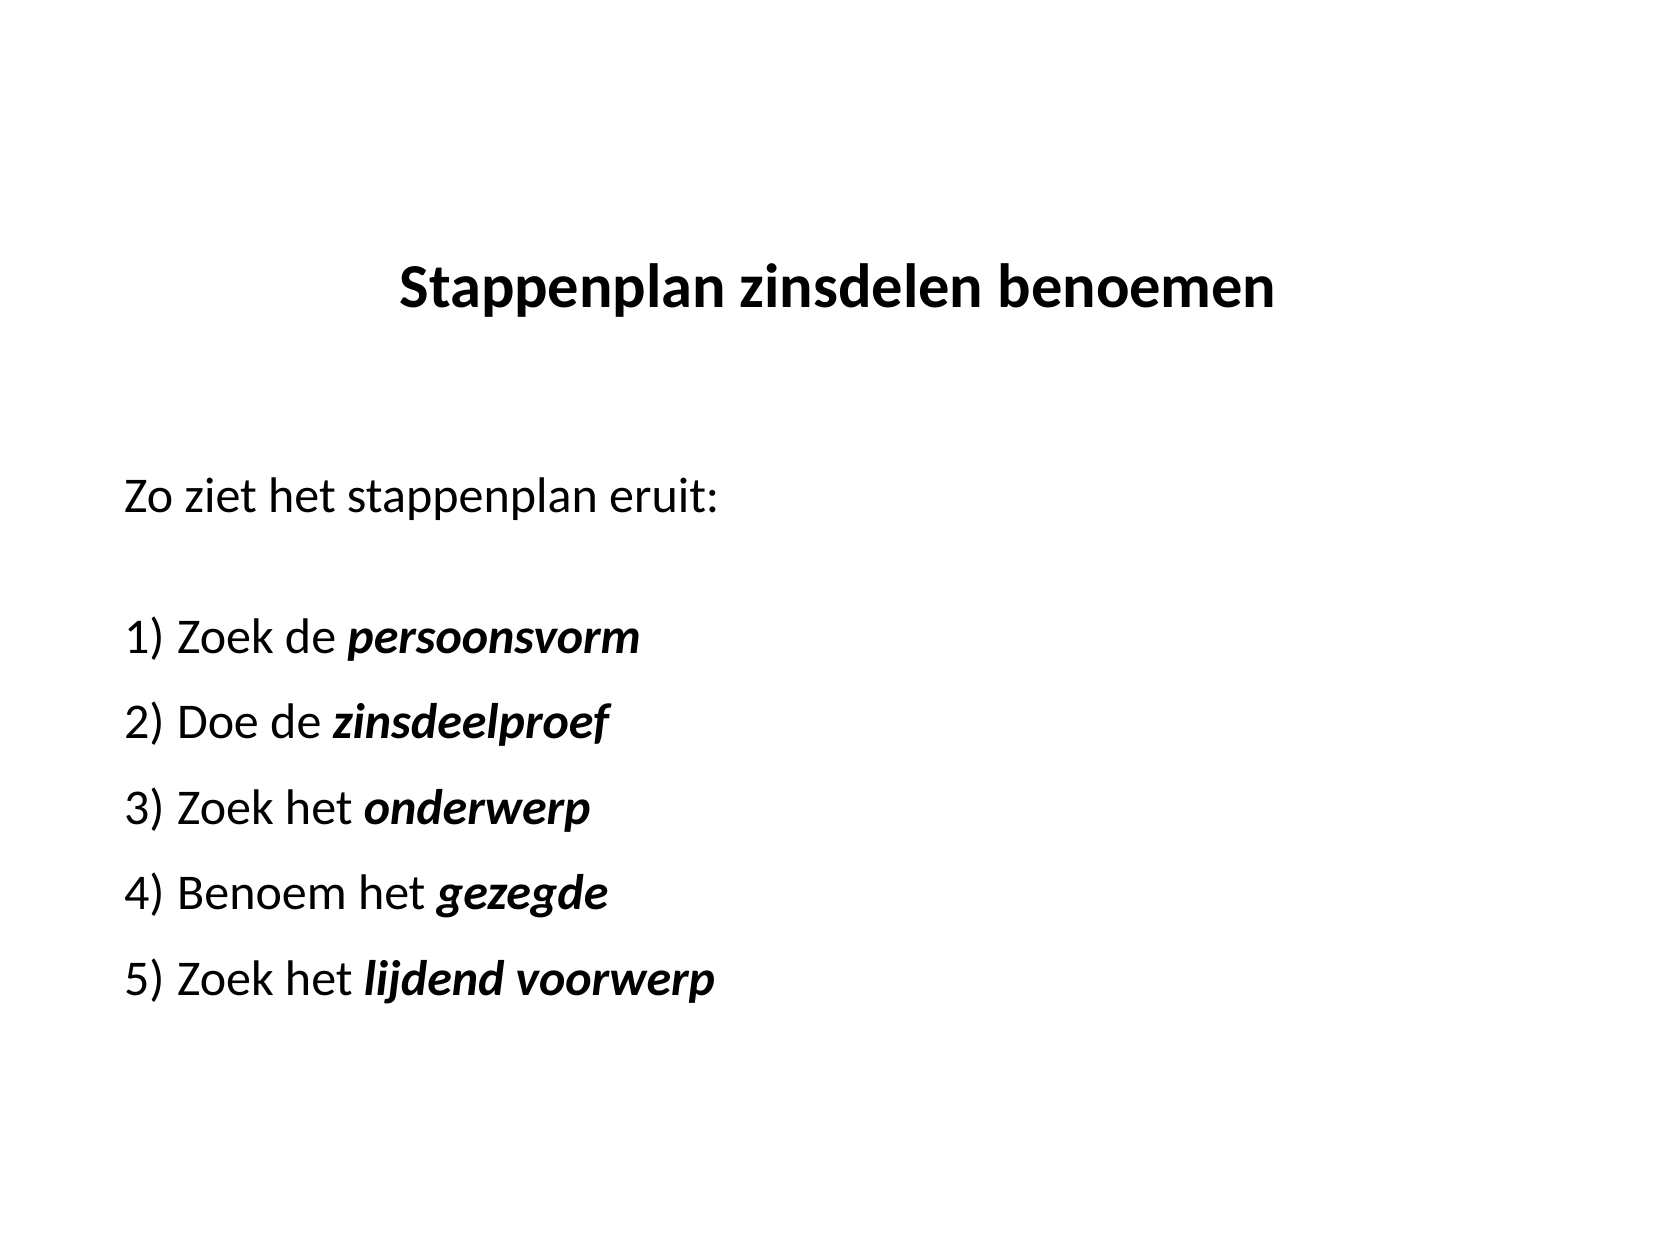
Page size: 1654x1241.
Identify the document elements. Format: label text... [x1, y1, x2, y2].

title Stappenplan zinsdelen benoemen [94, 183, 1583, 391]
list Zo ziet het stappenplan eruit: Zoek de persoonsvorm Doe de zinsdeelproef Zoek het onderwerp Benoem het gezegde Zoek het lijdend voorwerp [106, 278, 1562, 999]
